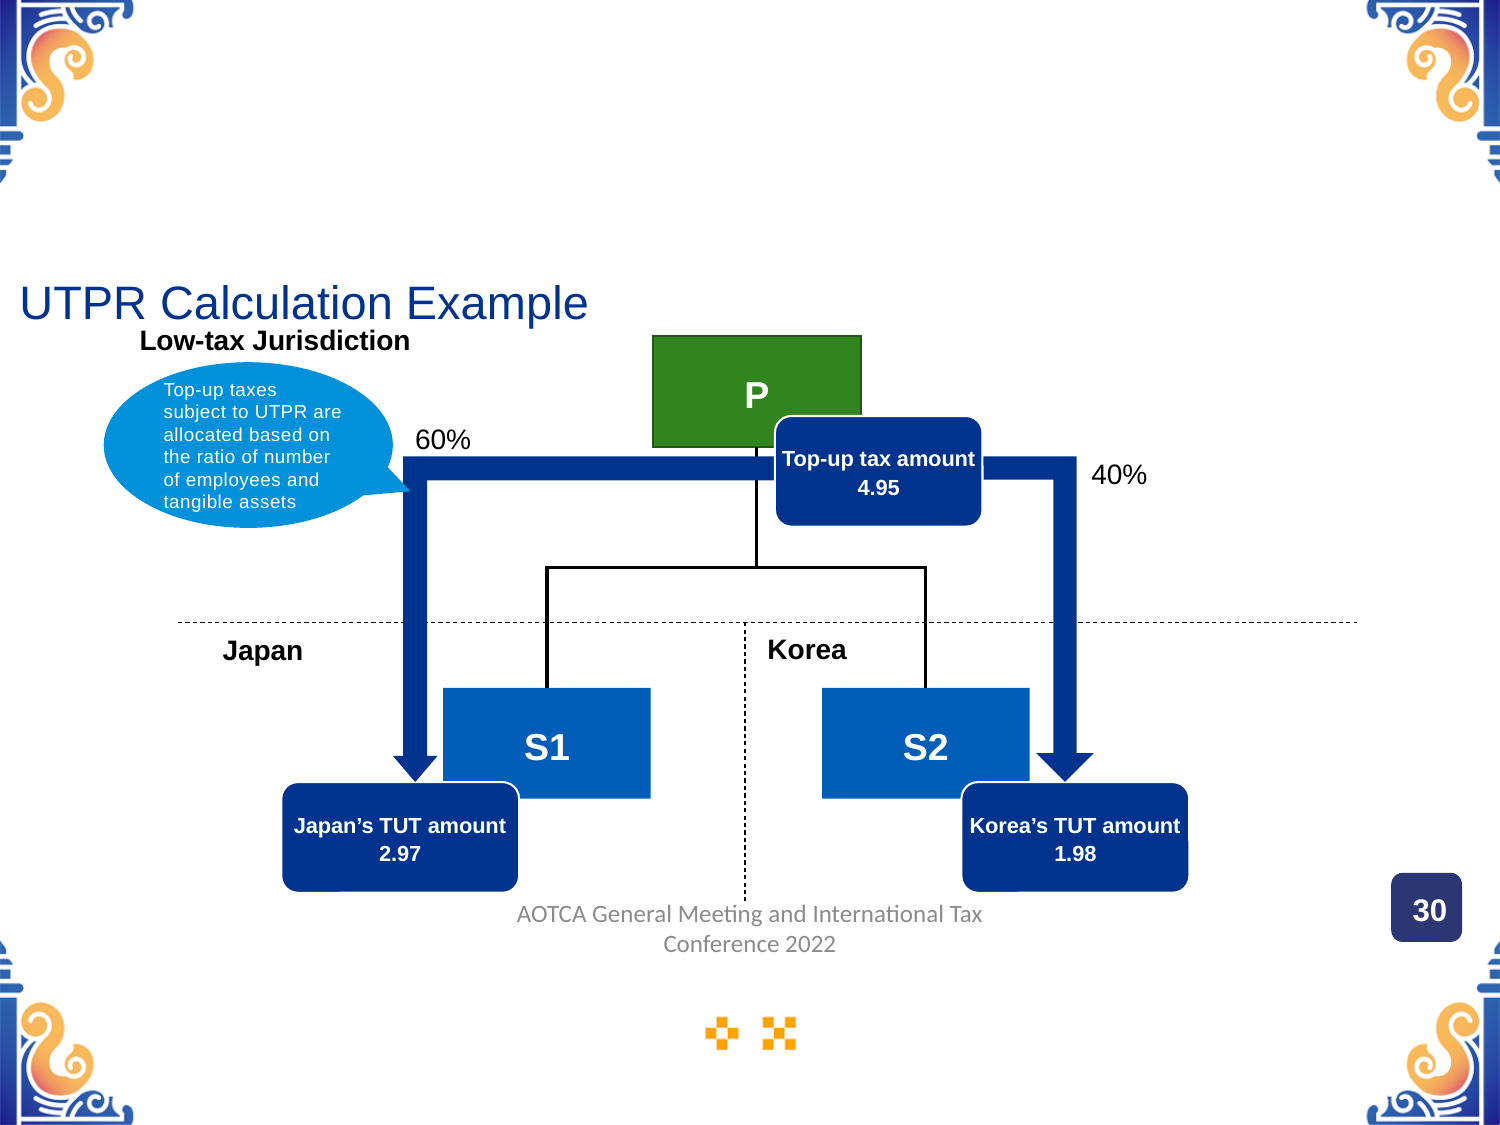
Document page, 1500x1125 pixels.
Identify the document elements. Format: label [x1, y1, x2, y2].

text_box [531, 462, 773, 673]
picture [0, 0, 1500, 1125]
text_box [720, 482, 962, 652]
